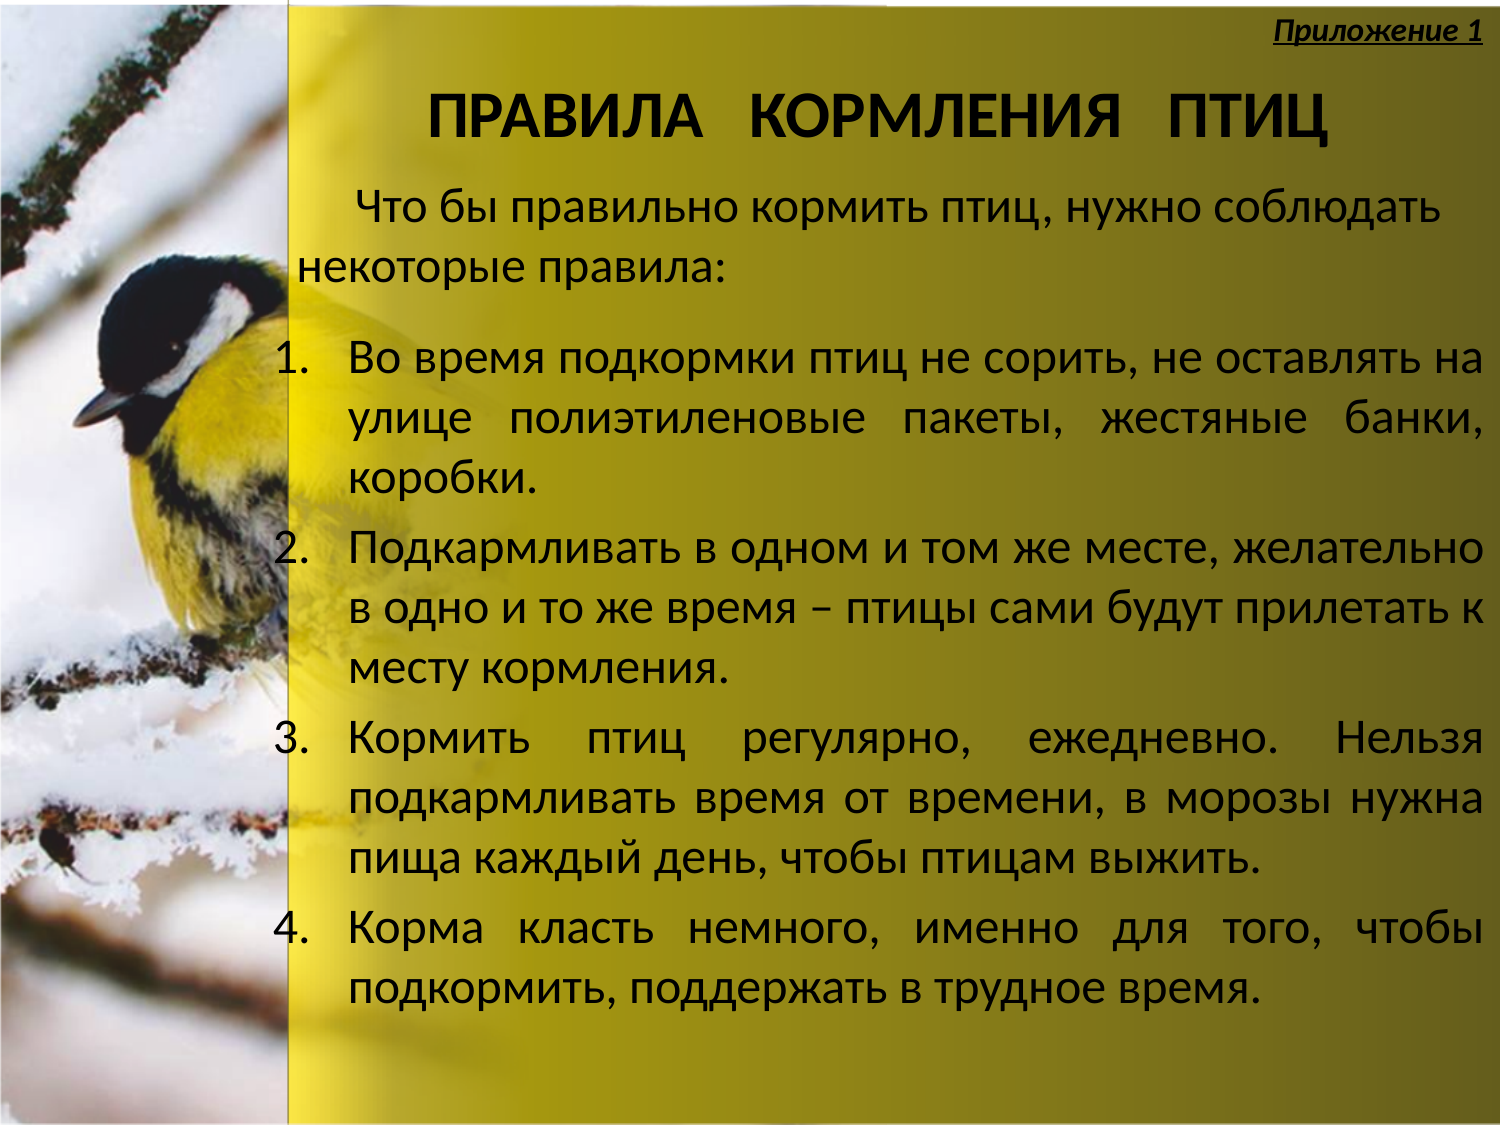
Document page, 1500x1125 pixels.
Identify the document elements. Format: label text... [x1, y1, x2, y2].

text_box Что бы правильно кормить птиц, нужно соблюдать некоторые правила: [281, 164, 1500, 300]
list Во время подкормки птиц не сорить, не оставлять на улице полиэтиленовые пакеты, жестяные банки, коробки. Подкармливать в одном и том же месте, желательно в одно и то же время – птицы сами будут прилетать к месту кормления. Кормить птиц регулярно, ежедневно. Нельзя подкармливать время от времени, в морозы нужна пища каждый день, чтобы птицам выжить. Корма класть немного, именно для того, чтобы подкормить, поддержать в трудное время. [257, 316, 1500, 1090]
text_box Приложение 1 [1257, 0, 1498, 56]
picture [0, 0, 1500, 1125]
title ПРАВИЛА КОРМЛЕНИЯ ПТИЦ [257, 58, 1500, 164]
